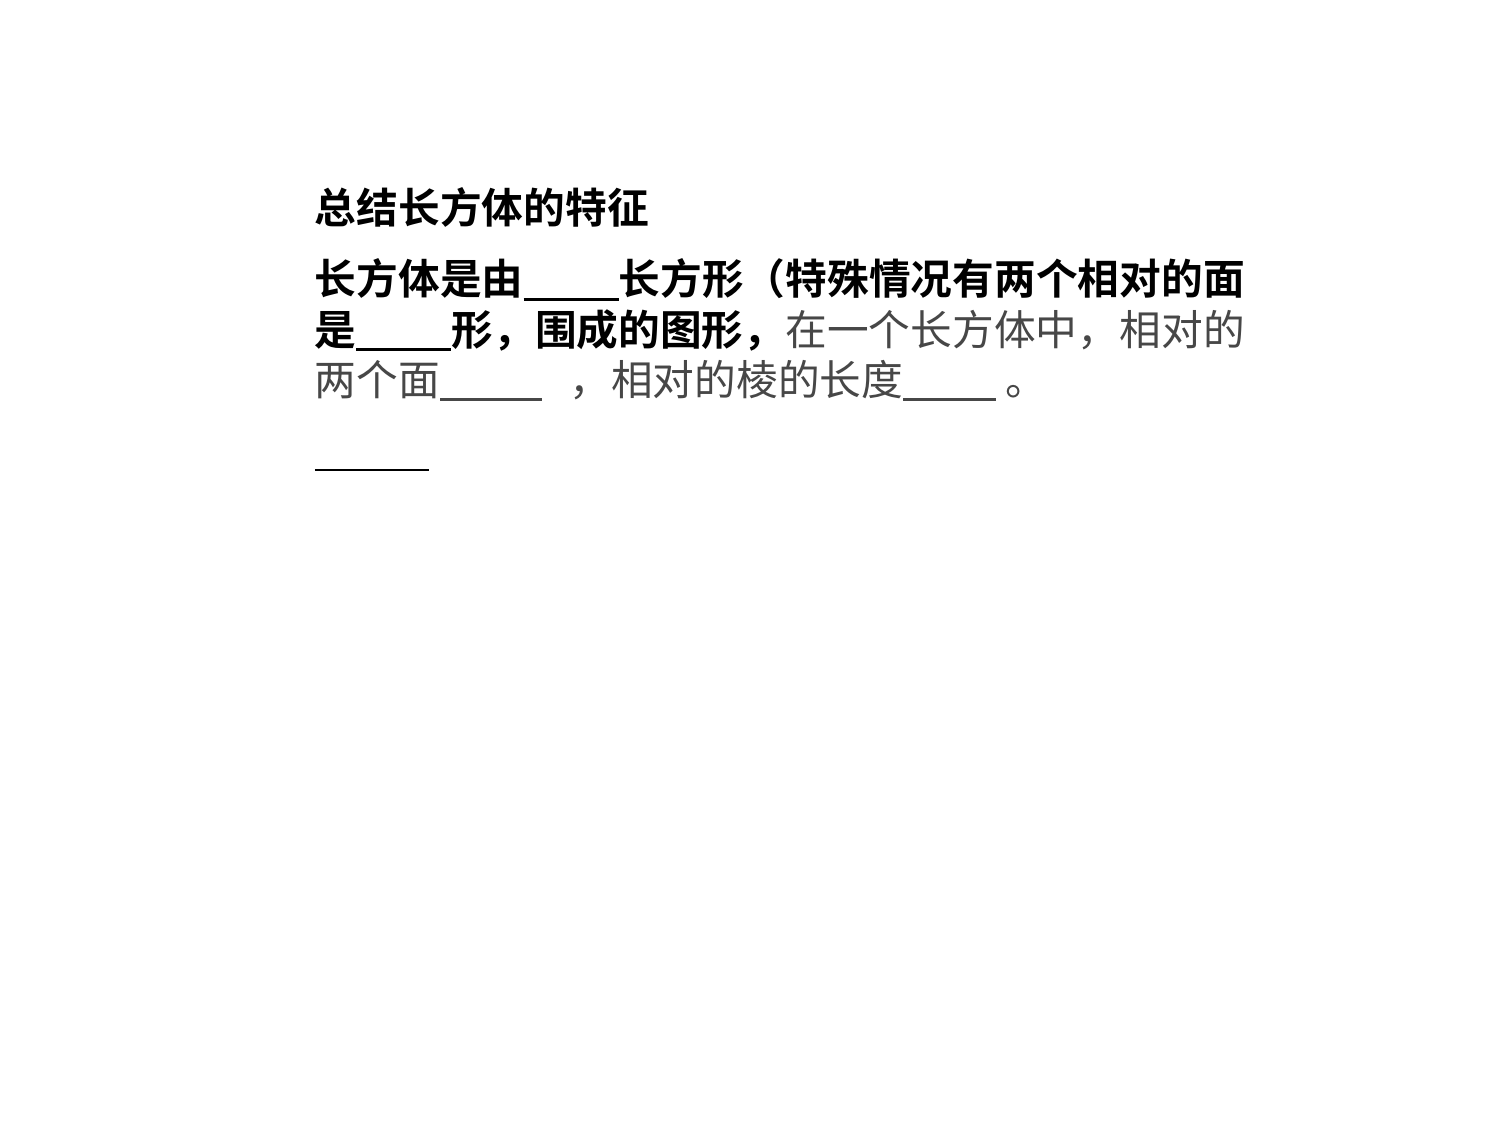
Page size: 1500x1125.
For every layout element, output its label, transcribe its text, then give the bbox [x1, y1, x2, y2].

text_box 总结长方体的特征 长方体是由 长方形（特殊情况有两个相对的面 是 形，围成的图形，在一个长方体中，相对的两个面 ，相对的棱的长度 。 [299, 174, 1263, 482]
